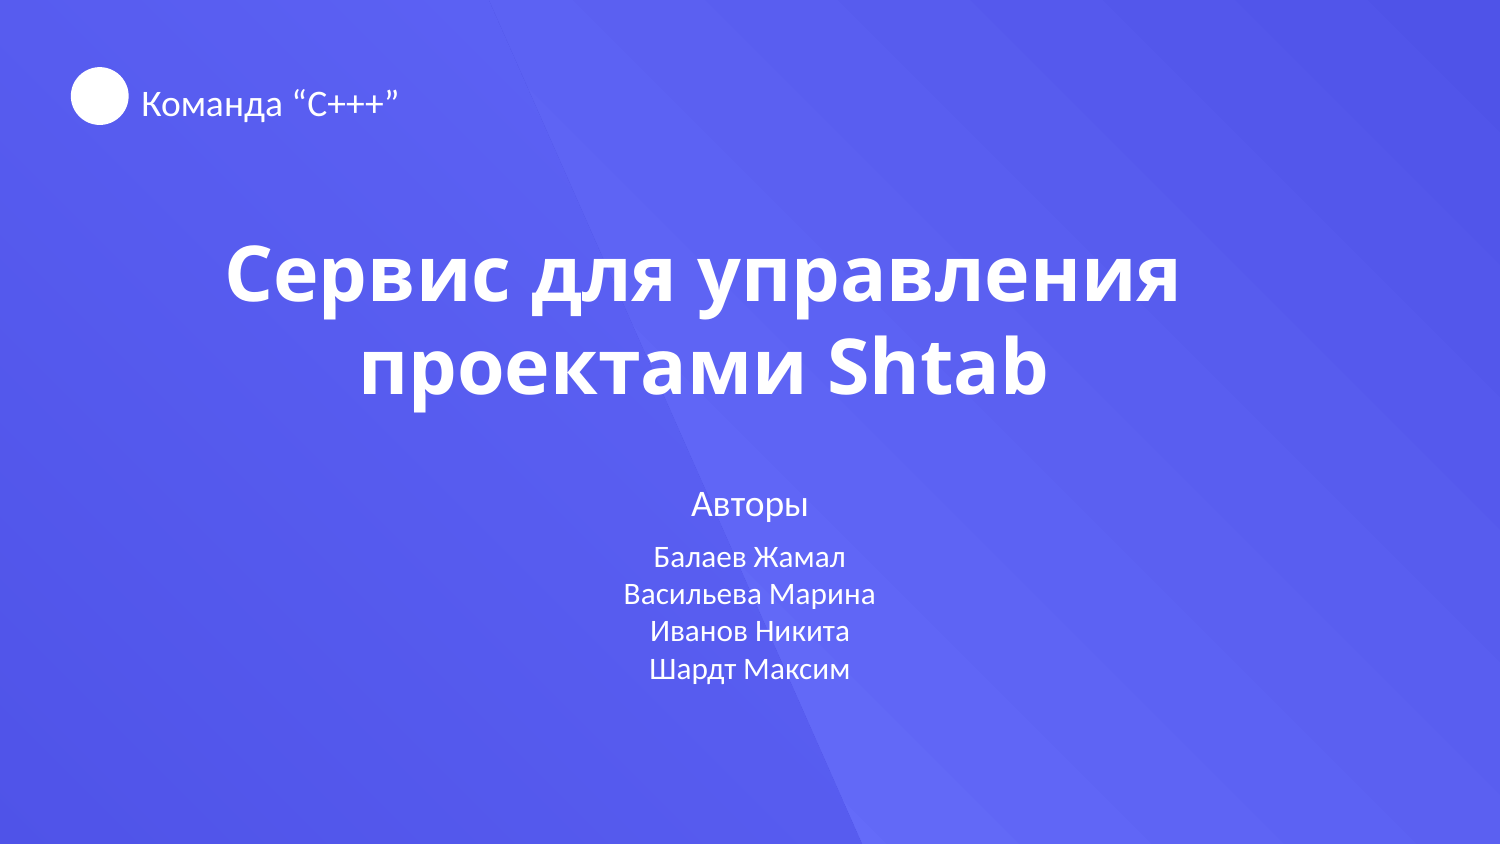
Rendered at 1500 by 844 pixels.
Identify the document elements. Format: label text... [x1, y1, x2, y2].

text_box Команда “С+++” [130, 73, 530, 119]
text_box Сервис для управления проектами Shtab [70, 219, 1338, 413]
text_box Авторы [422, 473, 1078, 530]
text_box [70, 67, 129, 125]
text_box Балаев Жамал Васильева Марина Иванов Никита Шардт Максим [422, 530, 1078, 715]
